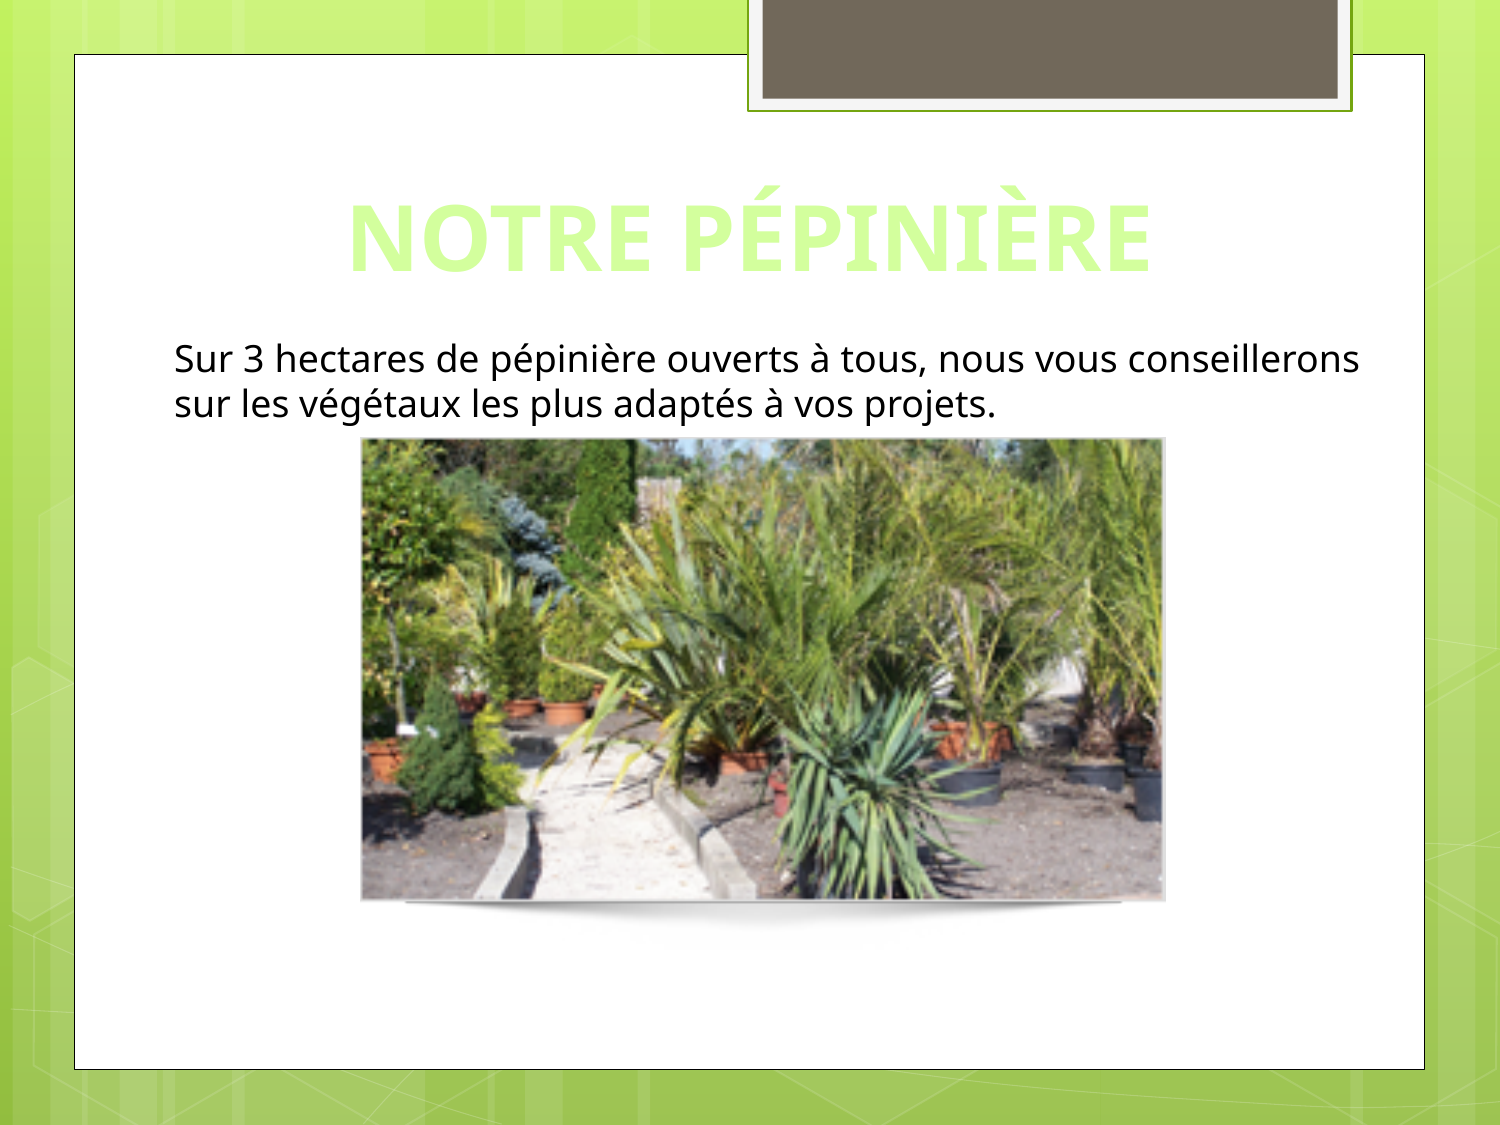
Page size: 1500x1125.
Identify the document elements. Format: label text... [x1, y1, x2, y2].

text_box Sur 3 hectares de pépinière ouverts à tous, nous vous conseillerons sur les végétaux les plus adaptés à vos projets. [159, 327, 1376, 433]
picture [359, 437, 1166, 950]
text_box NOTRE PÉPINIÈRE [88, 172, 1411, 298]
